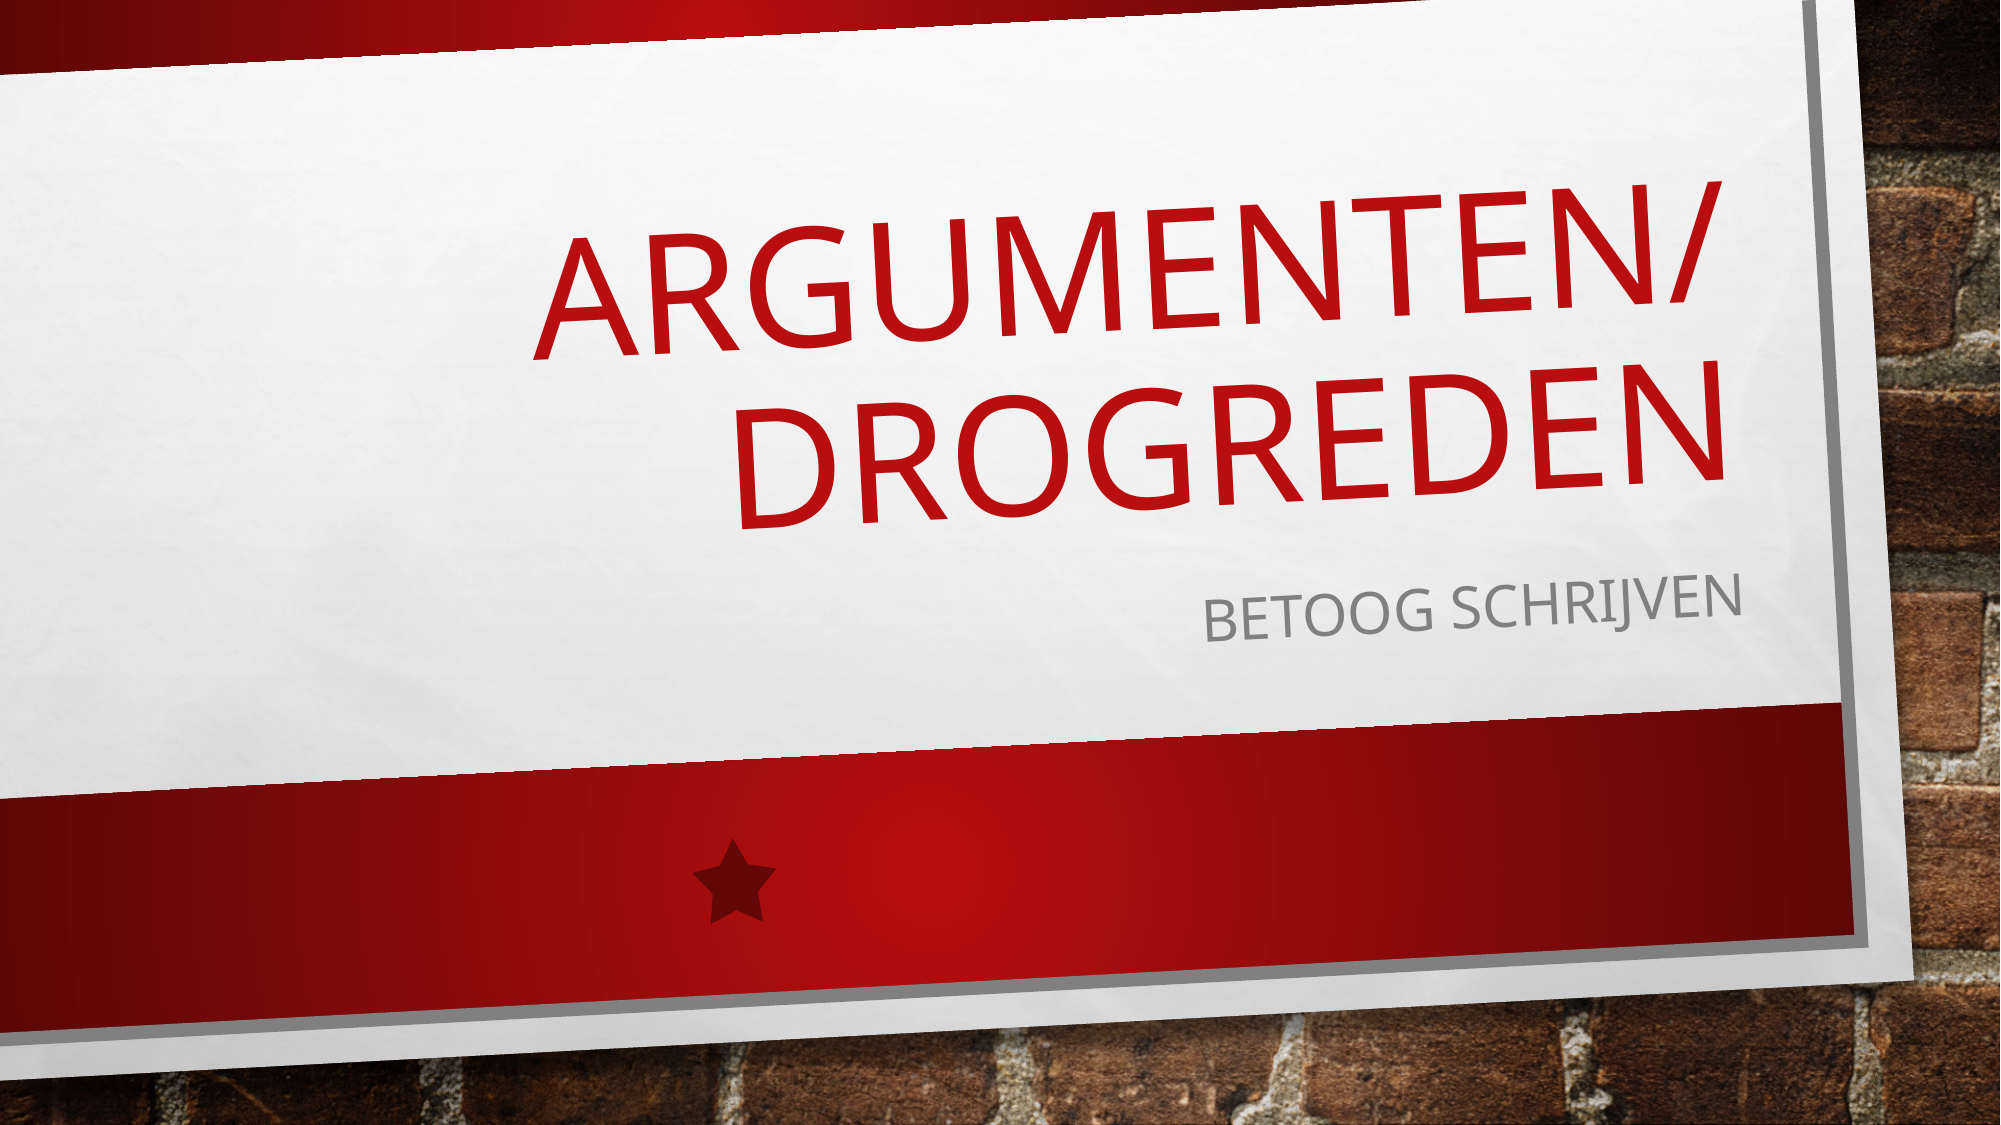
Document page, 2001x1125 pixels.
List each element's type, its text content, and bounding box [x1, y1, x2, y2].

title Argumenten/ drogreden [135, 67, 1758, 605]
subtitle Betoog schrijven [159, 533, 1763, 708]
picture [0, 0, 2000, 1125]
